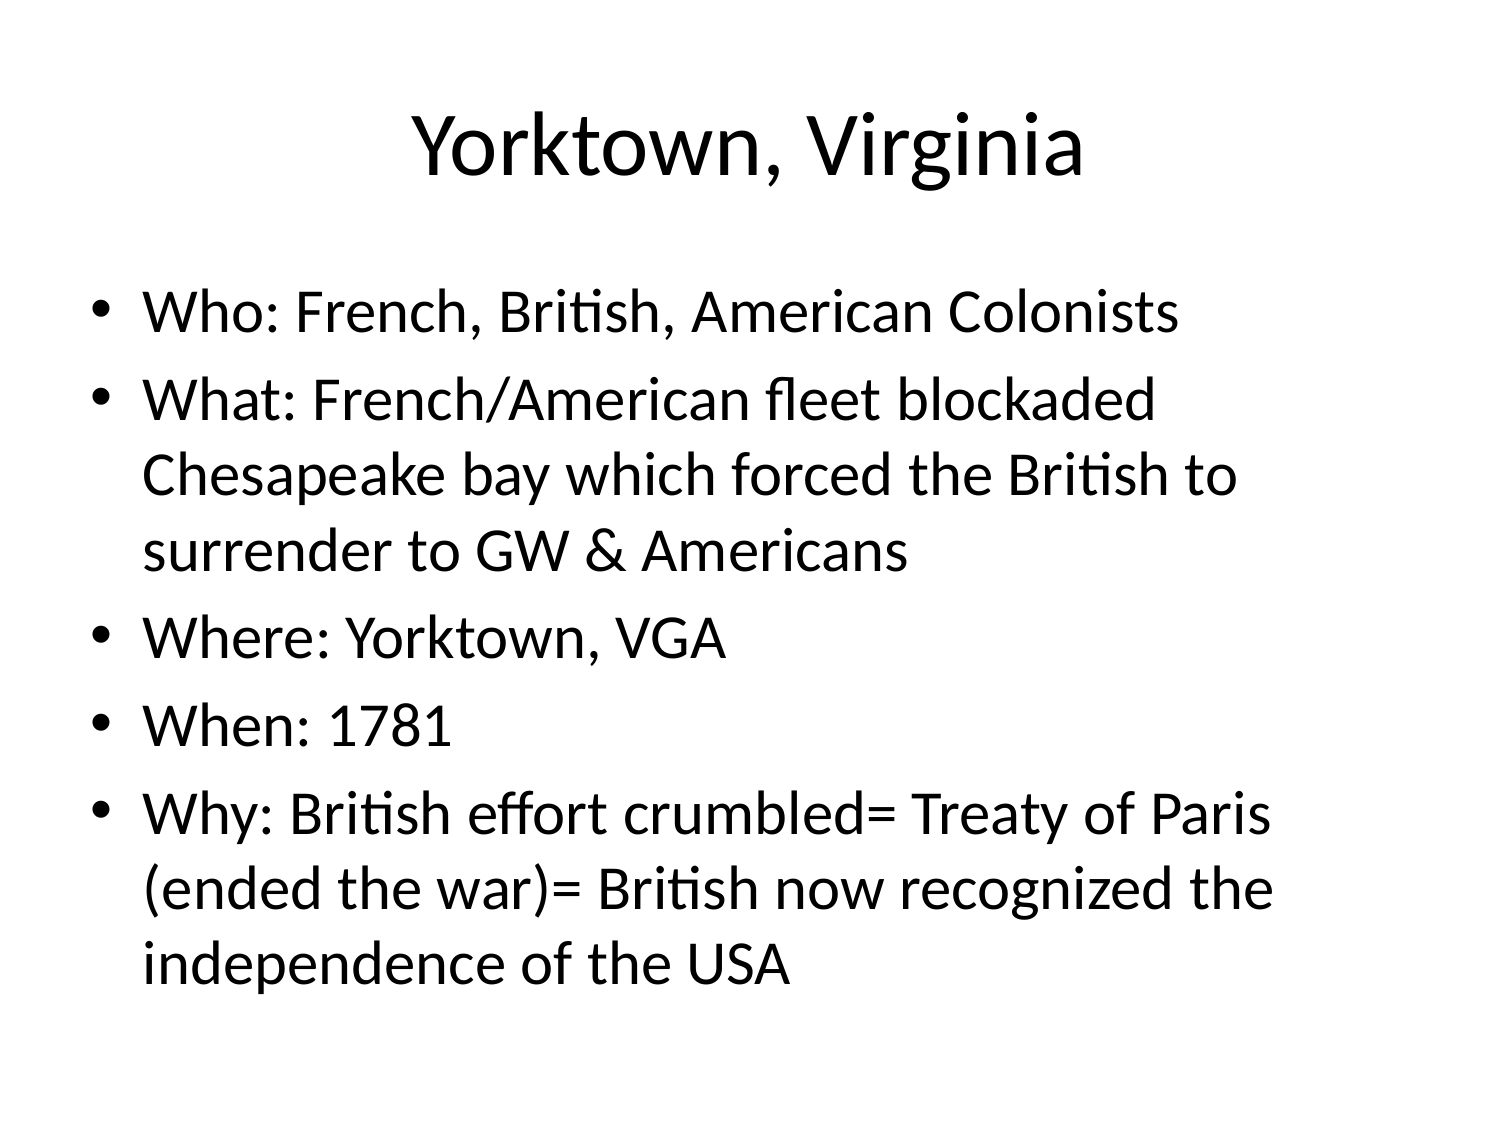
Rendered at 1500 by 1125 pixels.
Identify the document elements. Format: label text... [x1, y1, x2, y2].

list Who: French, British, American Colonists What: French/American fleet blockaded Chesapeake bay which forced the British to surrender to GW & Americans Where: Yorktown, VGA When: 1781 Why: British effort crumbled= Treaty of Paris (ended the war)= British now recognized the independence of the USA [75, 262, 1425, 1005]
title Yorktown, Virginia [75, 45, 1425, 233]
